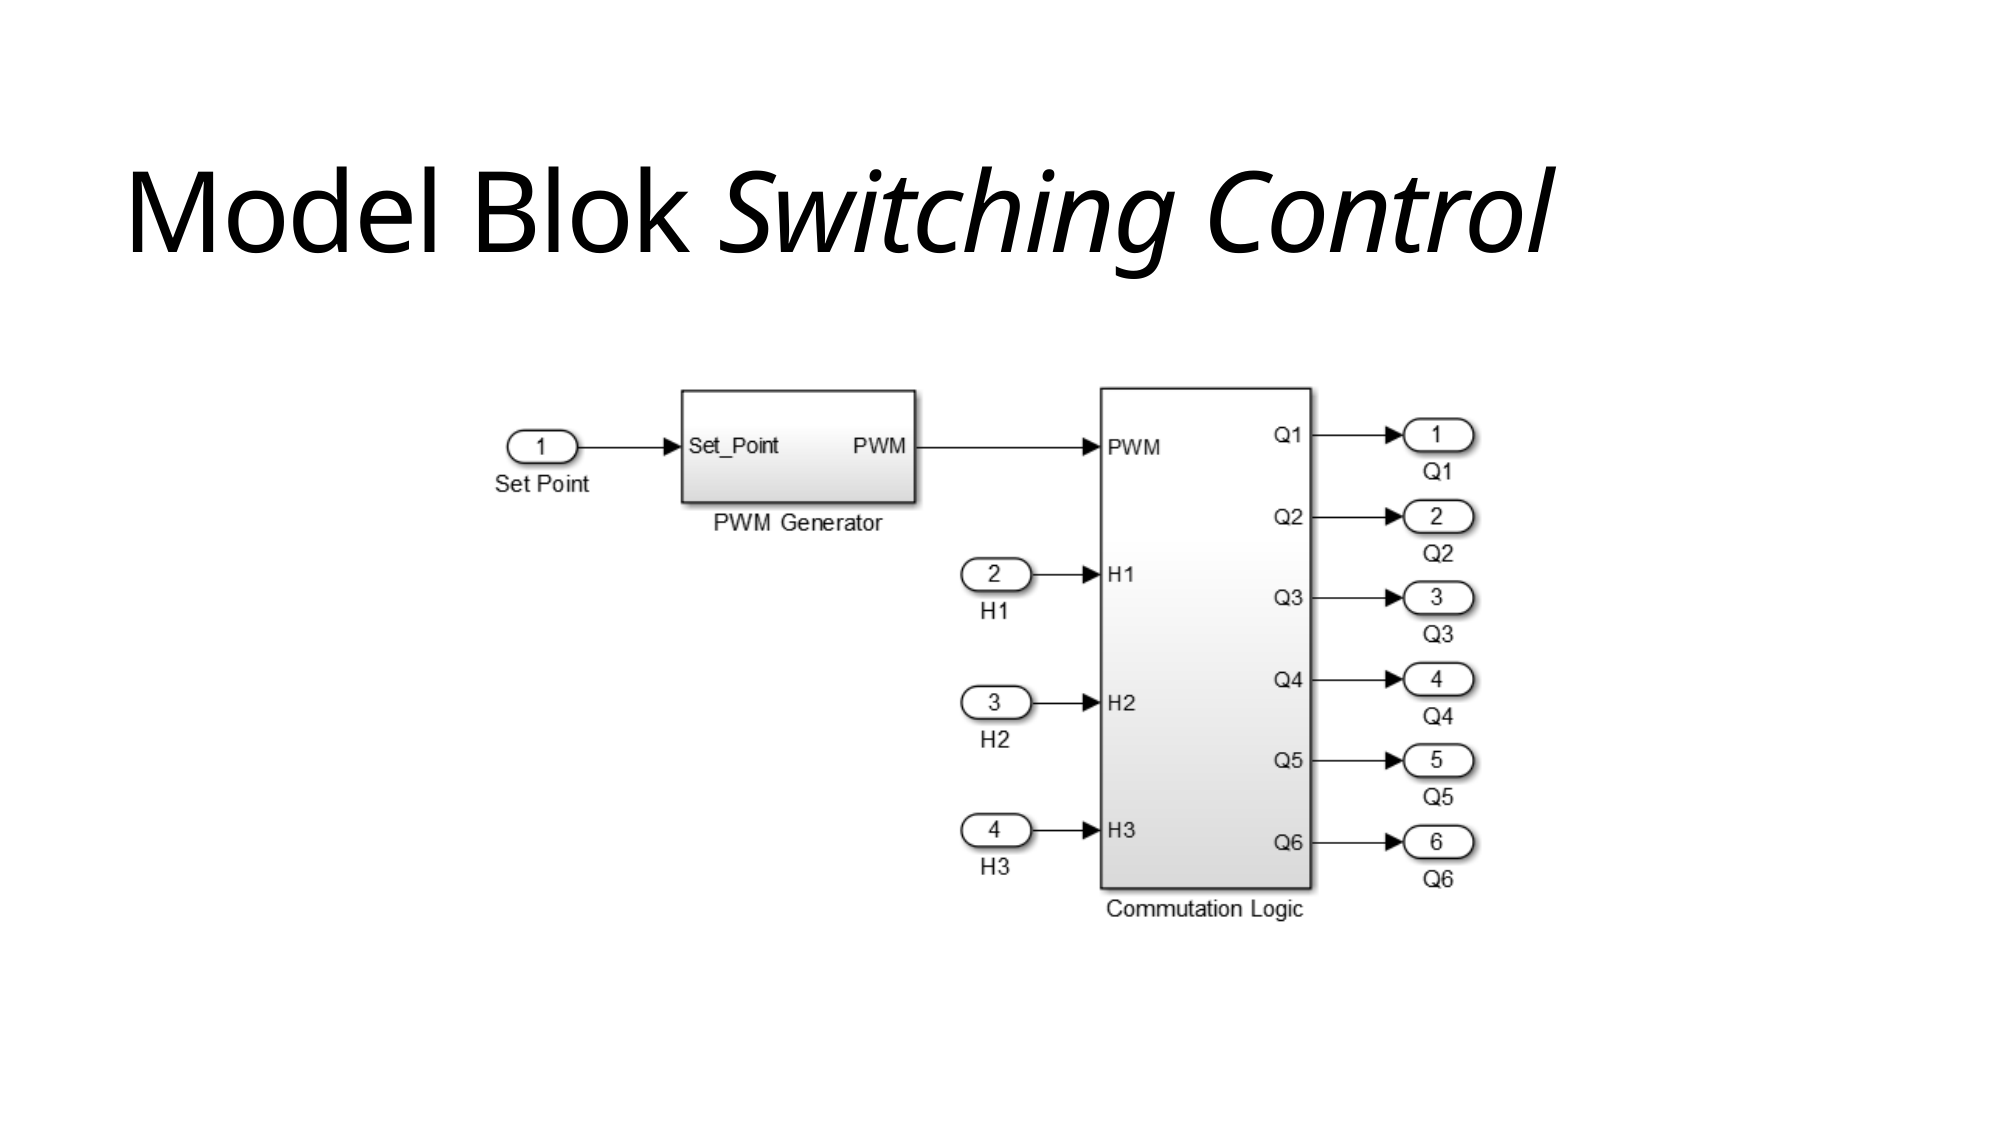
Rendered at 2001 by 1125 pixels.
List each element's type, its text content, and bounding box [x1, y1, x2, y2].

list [487, 366, 1513, 930]
title Model Blok Switching Control [107, 81, 1875, 354]
